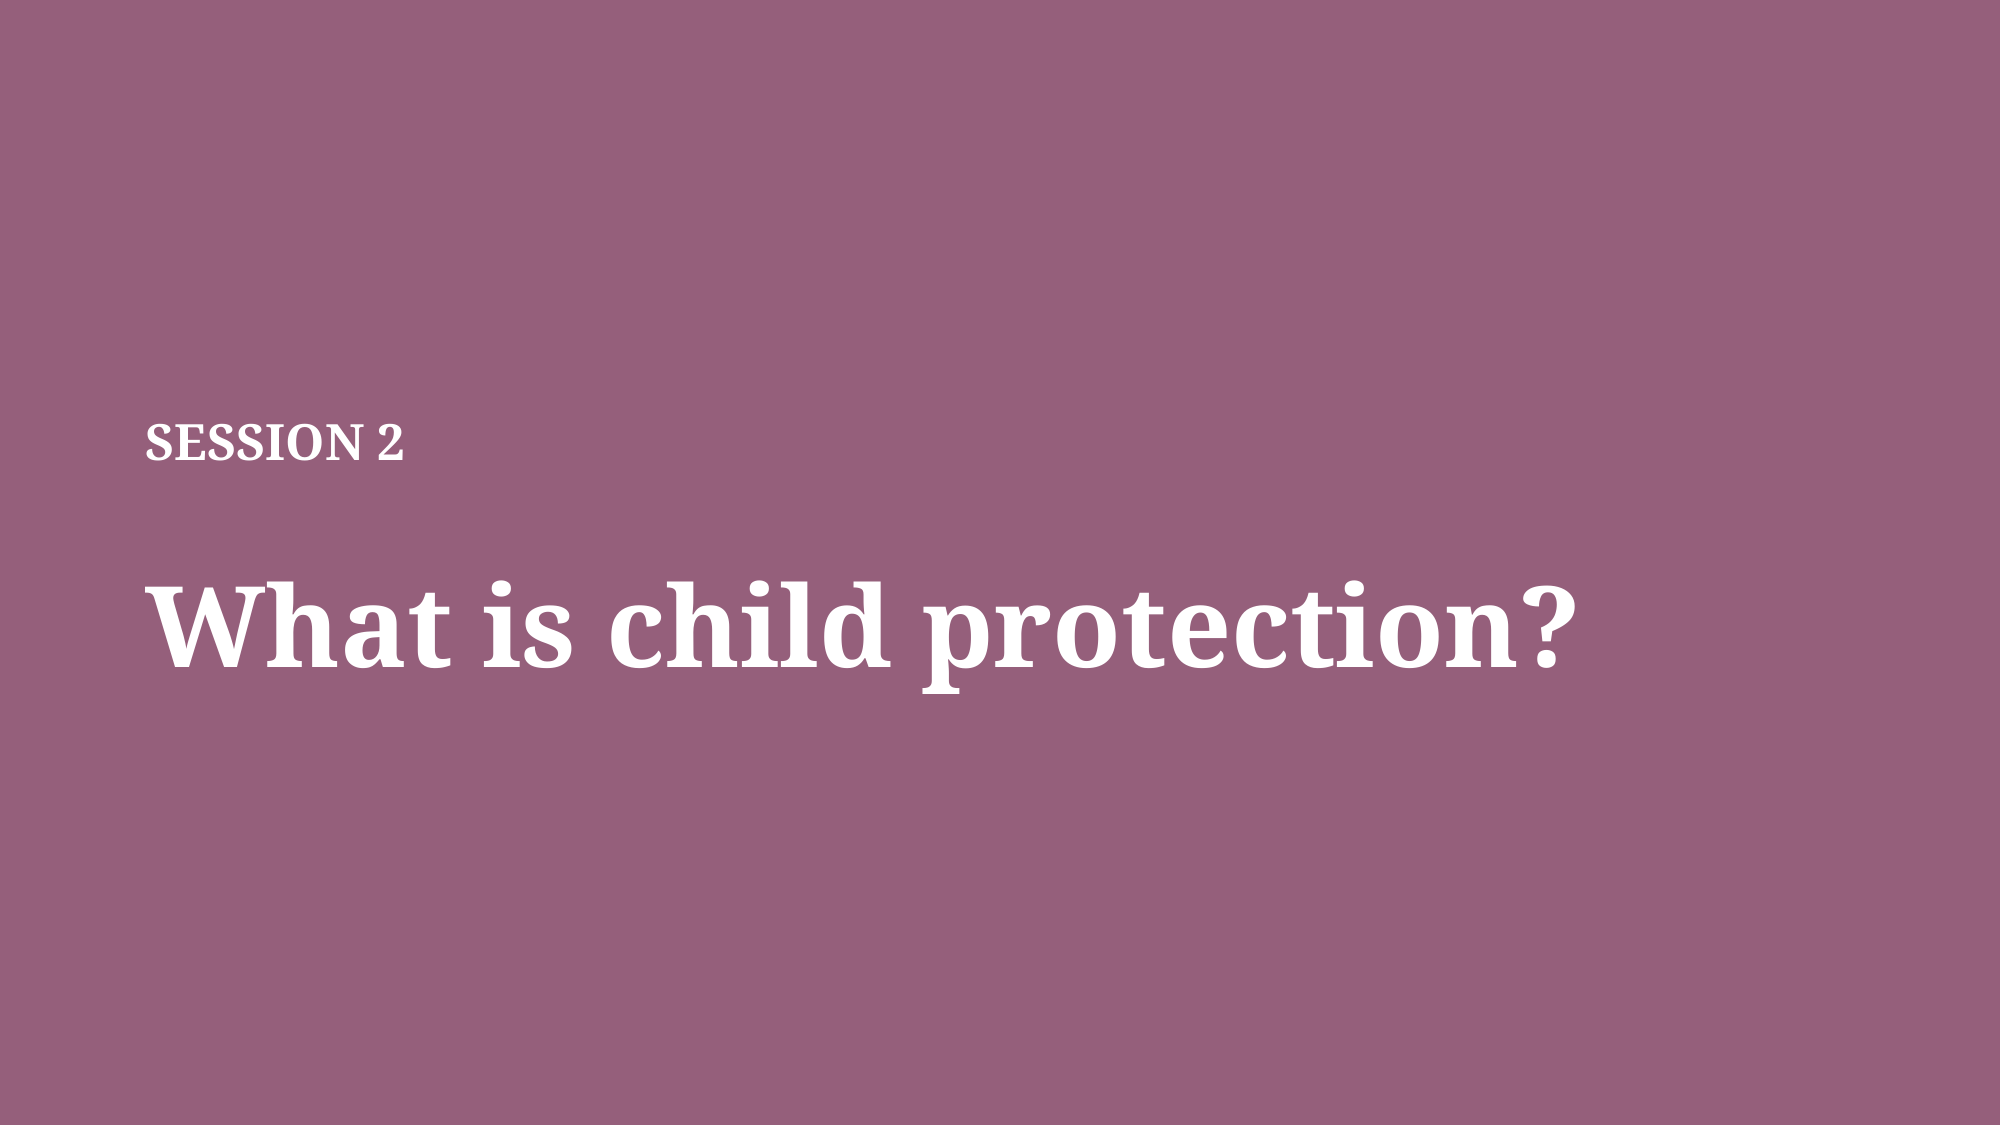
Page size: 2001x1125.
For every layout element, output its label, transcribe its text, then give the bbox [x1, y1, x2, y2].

text_box SESSION 2 What is child protection? [130, 508, 1792, 601]
